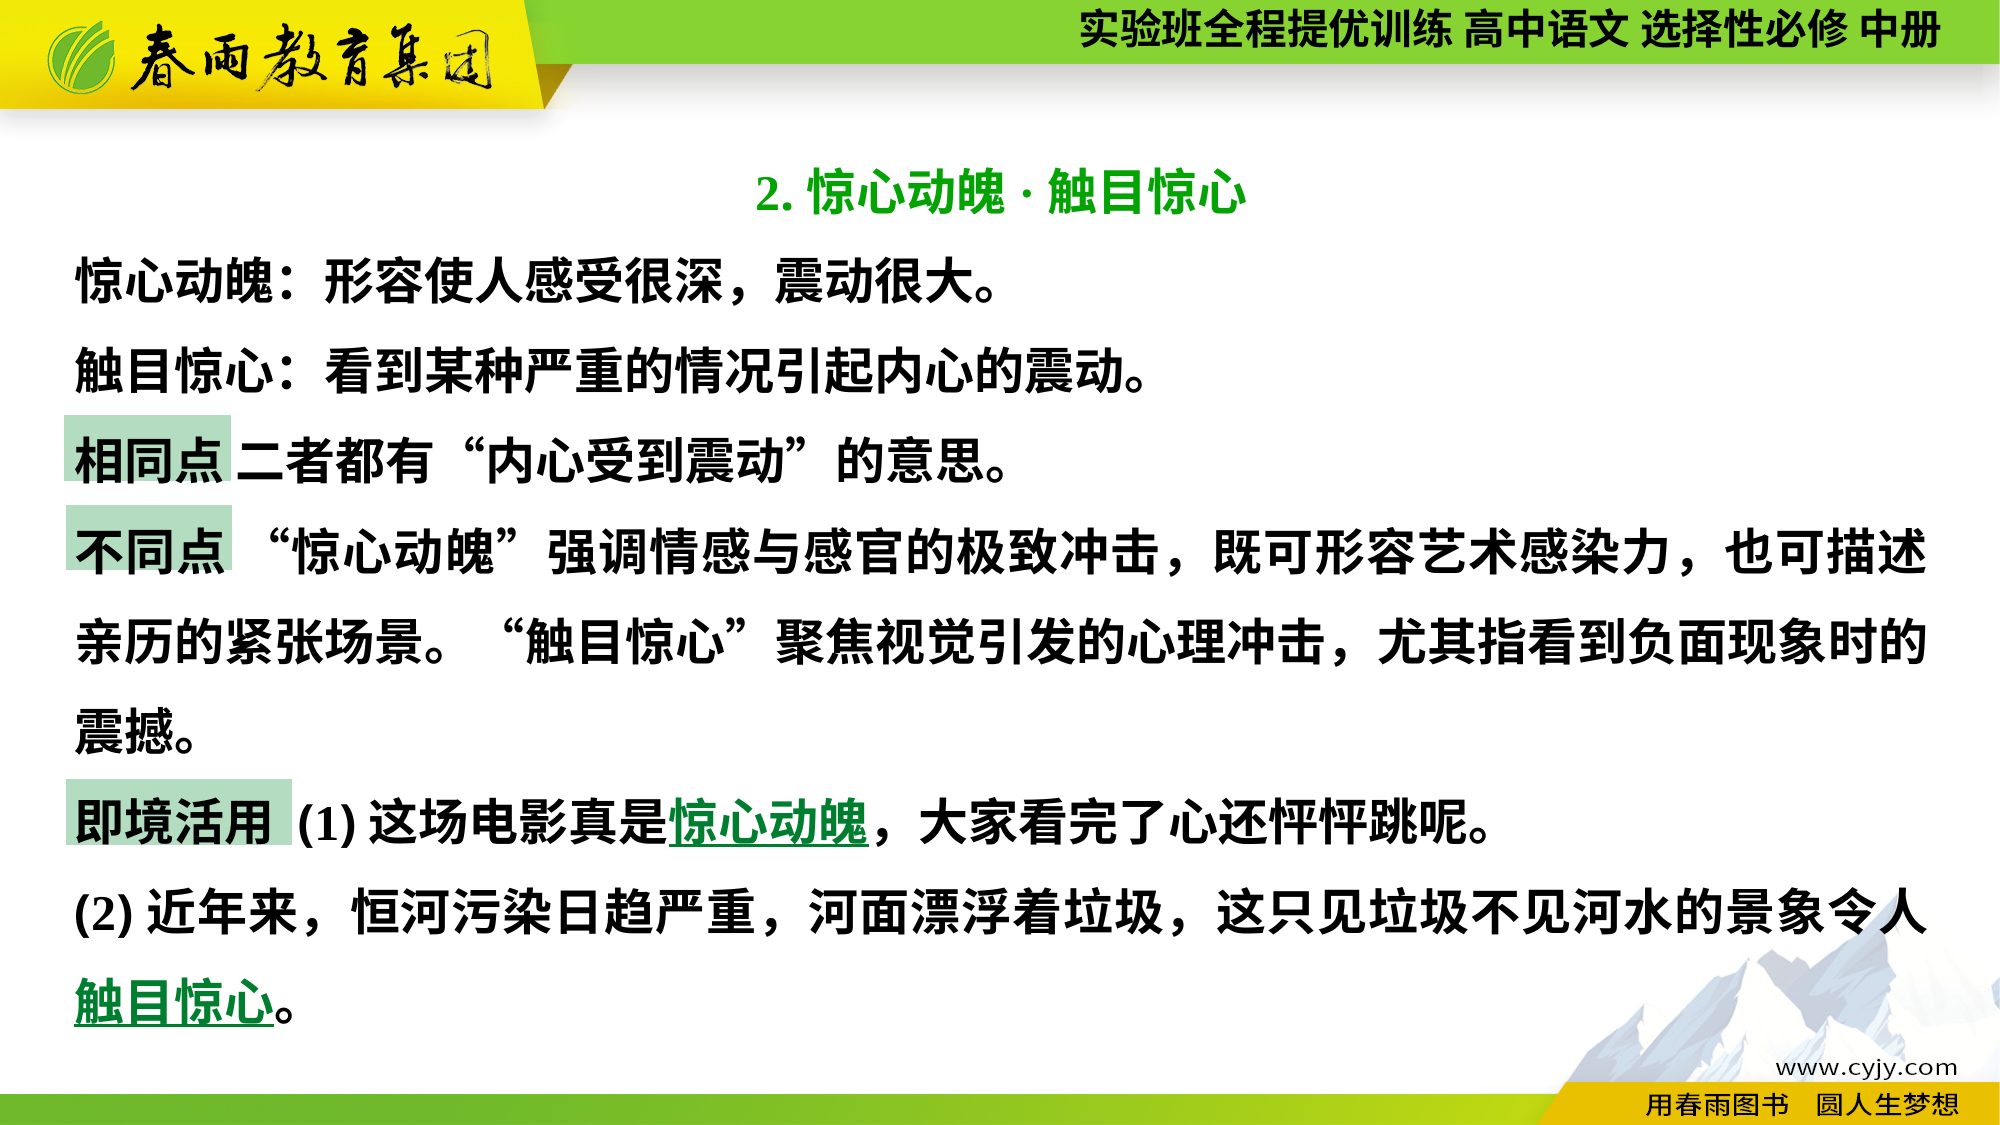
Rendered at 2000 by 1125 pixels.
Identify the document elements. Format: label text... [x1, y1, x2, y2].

list 2.惊心动魄·触目惊心 惊心动魄：形容使人感受很深，震动很大。 触目惊心：看到某种严重的情况引起内心的震动。 相同点 二者都有“内心受到震动”的意思。 不同点 “惊心动魄”强调情感与感官的极致冲击，既可形容艺术感染力，也可描述亲历的紧张场景。“触目惊心”聚焦视觉引发的心理冲击，尤其指看到负面现象时的震撼。 即境活用 (1)这场电影真是惊心动魄，大家看完了心还怦怦跳呢。 (2)近年来，恒河污染日趋严重，河面漂浮着垃圾，这只见垃圾不见河水的景象令人触目惊心。 [59, 122, 1944, 1047]
picture [0, 0, 2000, 1125]
